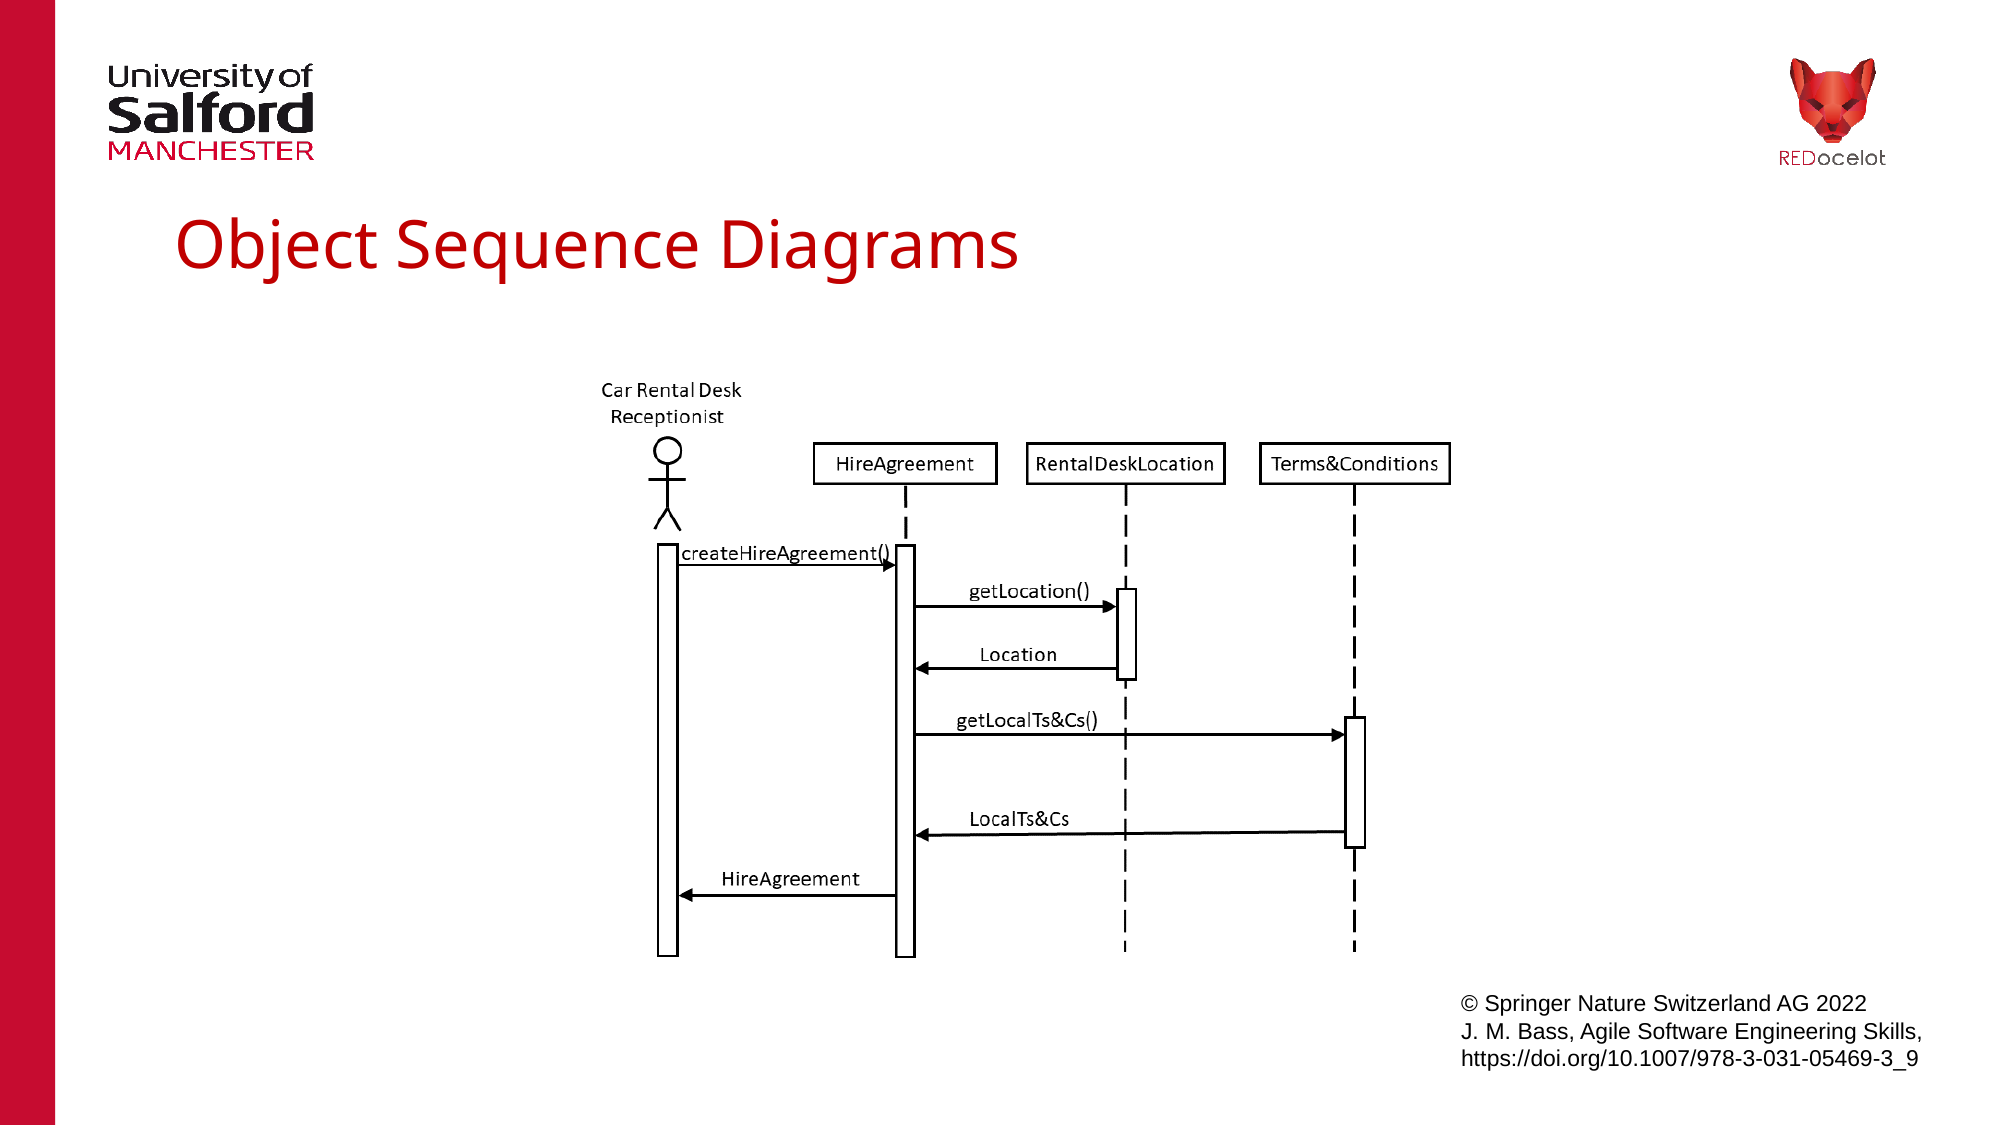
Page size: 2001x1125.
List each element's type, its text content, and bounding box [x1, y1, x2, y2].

picture [60, 27, 362, 196]
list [586, 340, 1472, 1004]
picture [1766, 43, 1899, 180]
title Object Sequence Diagrams [159, 201, 1899, 310]
text_box © Springer Nature Switzerland AG 2022 J. M. Bass, Agile Software Engineering Skills, https://doi.org/10.1007/978-3-031-05469-3_9 [1446, 981, 1964, 1079]
